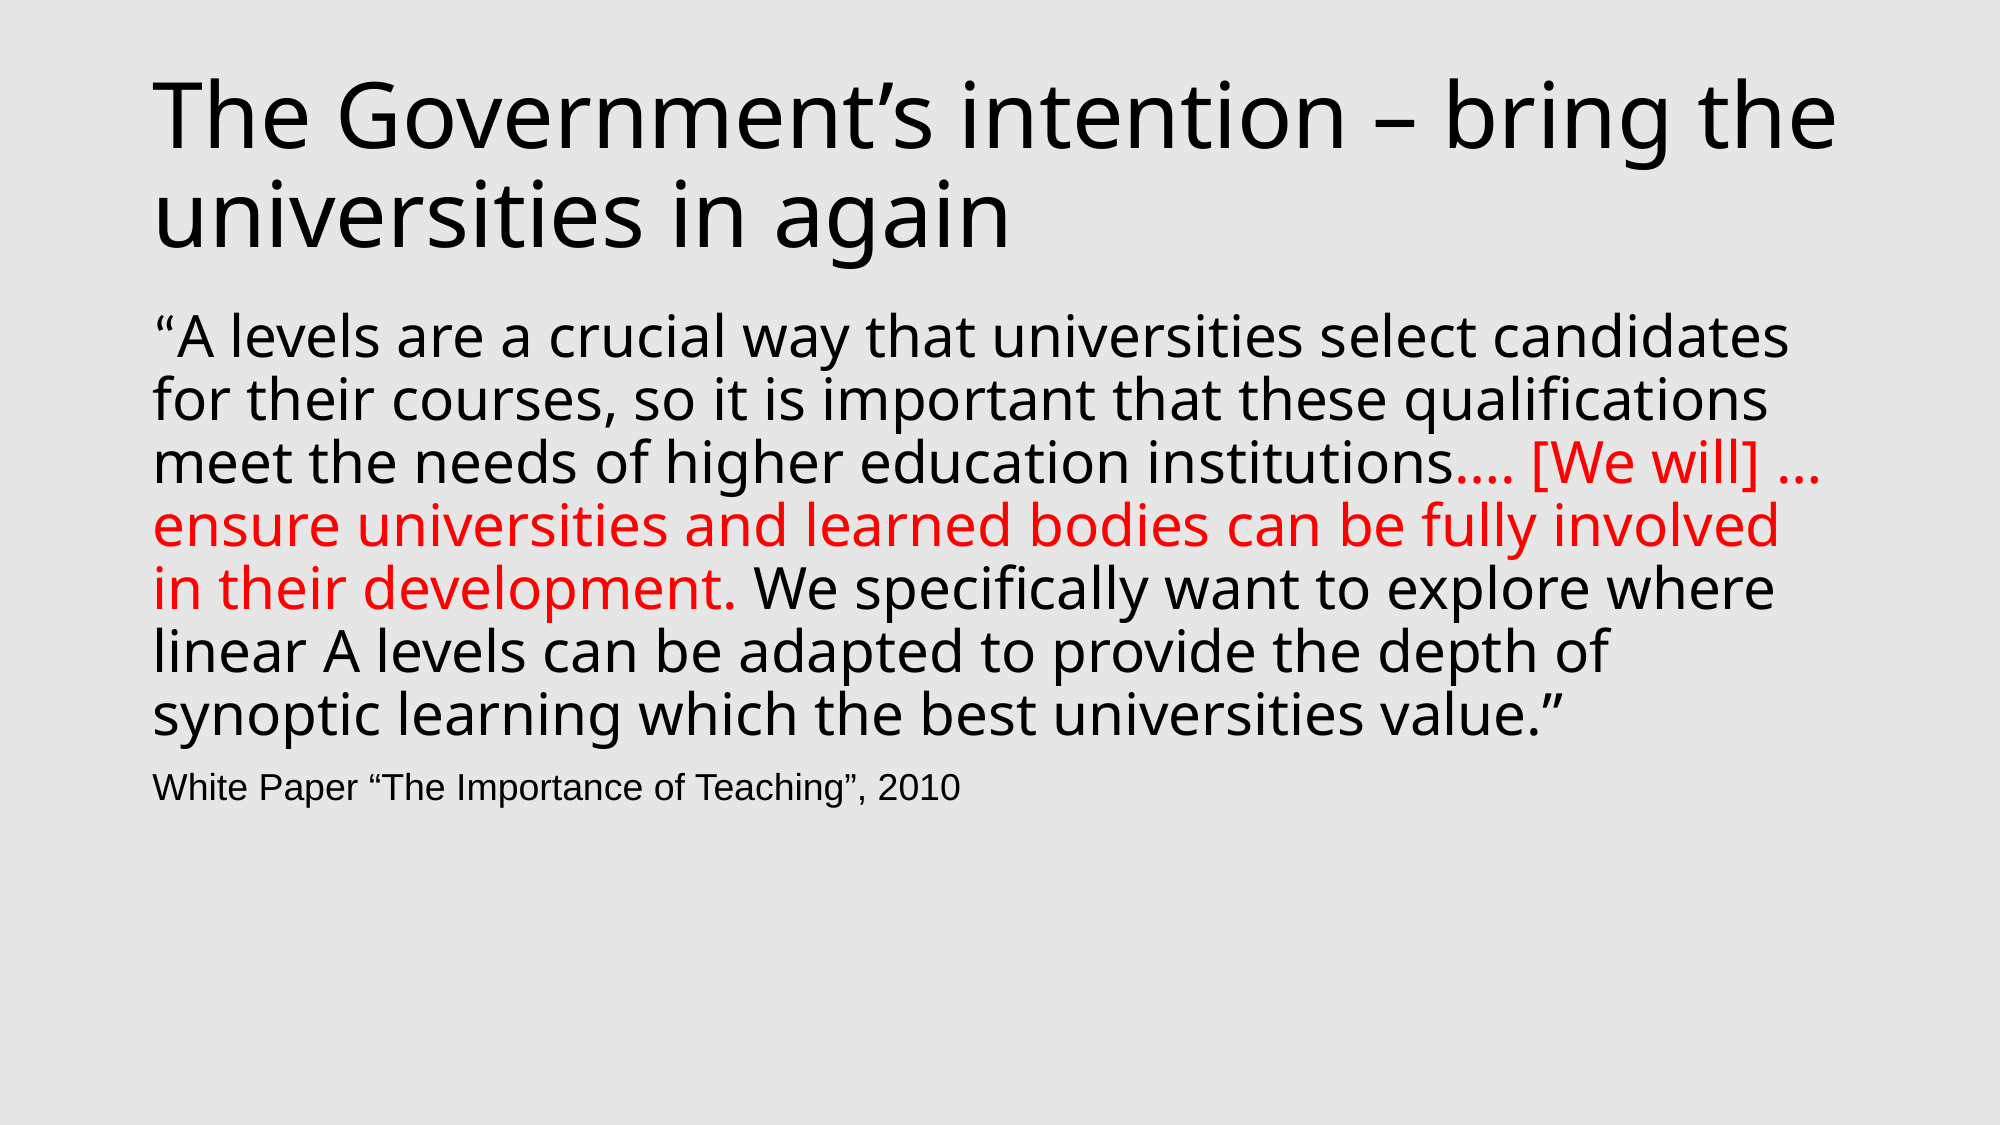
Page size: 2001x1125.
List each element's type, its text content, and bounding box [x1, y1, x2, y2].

title The Government’s intention – bring the universities in again [137, 59, 1863, 278]
list “A levels are a crucial way that universities select candidates for their courses, so it is important that these qualifications meet the needs of higher education institutions…. [We will] …ensure universities and learned bodies can be fully involved in their development. We specifically want to explore where linear A levels can be adapted to provide the depth of synoptic learning which the best universities value.” White Paper “The Importance of Teaching”, 2010 [137, 299, 1863, 1014]
